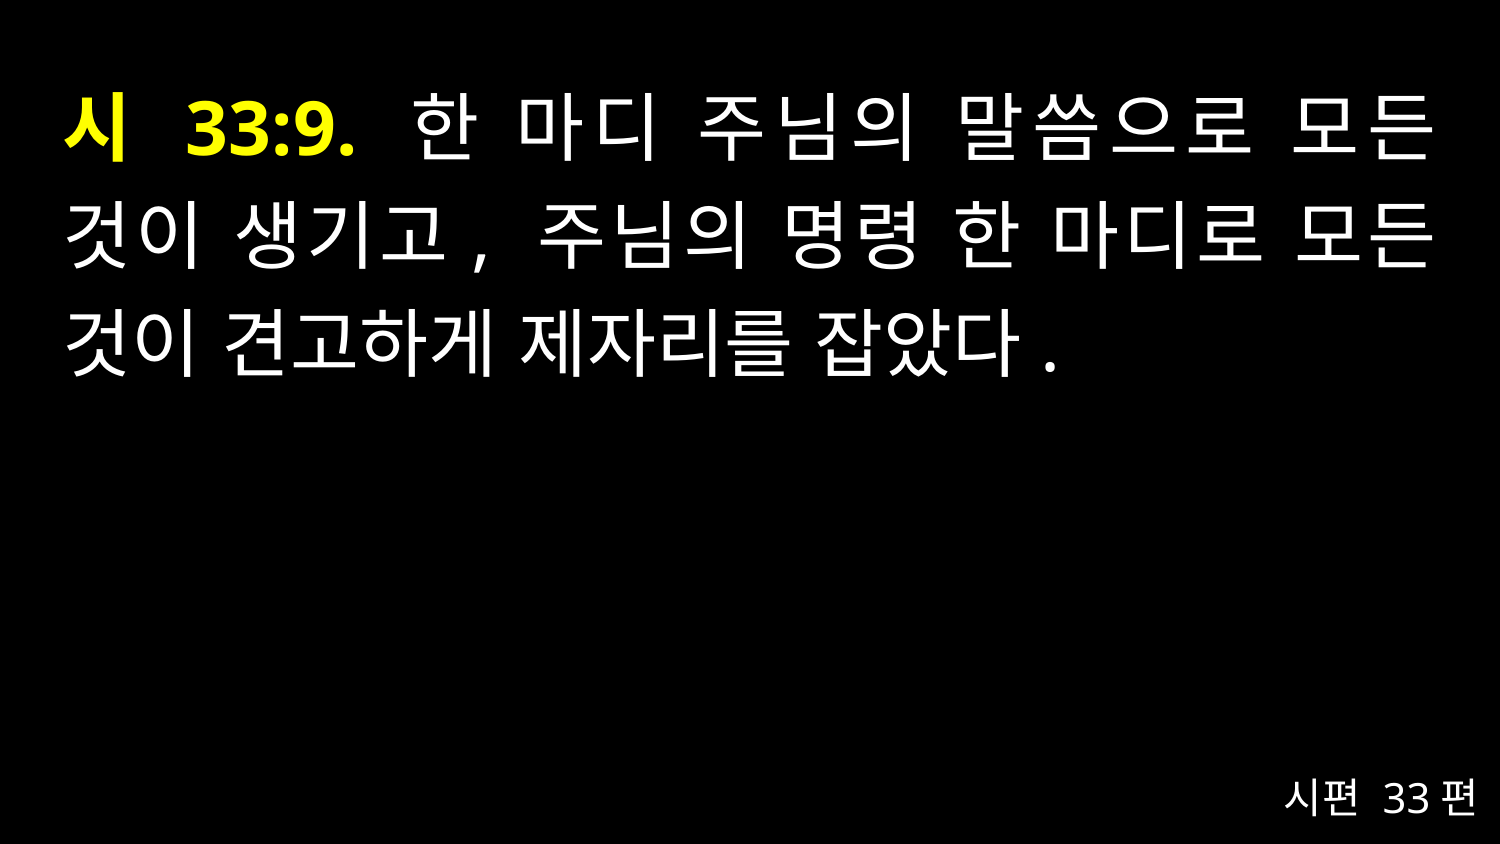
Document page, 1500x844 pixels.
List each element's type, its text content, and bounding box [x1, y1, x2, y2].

subtitle 시편 33편 [916, 770, 1500, 844]
title 시 33:9. 한 마디 주님의 말씀으로 모든 것이 생기고, 주님의 명령 한 마디로 모든 것이 견고하게 제자리를 잡았다. [0, 0, 1500, 844]
